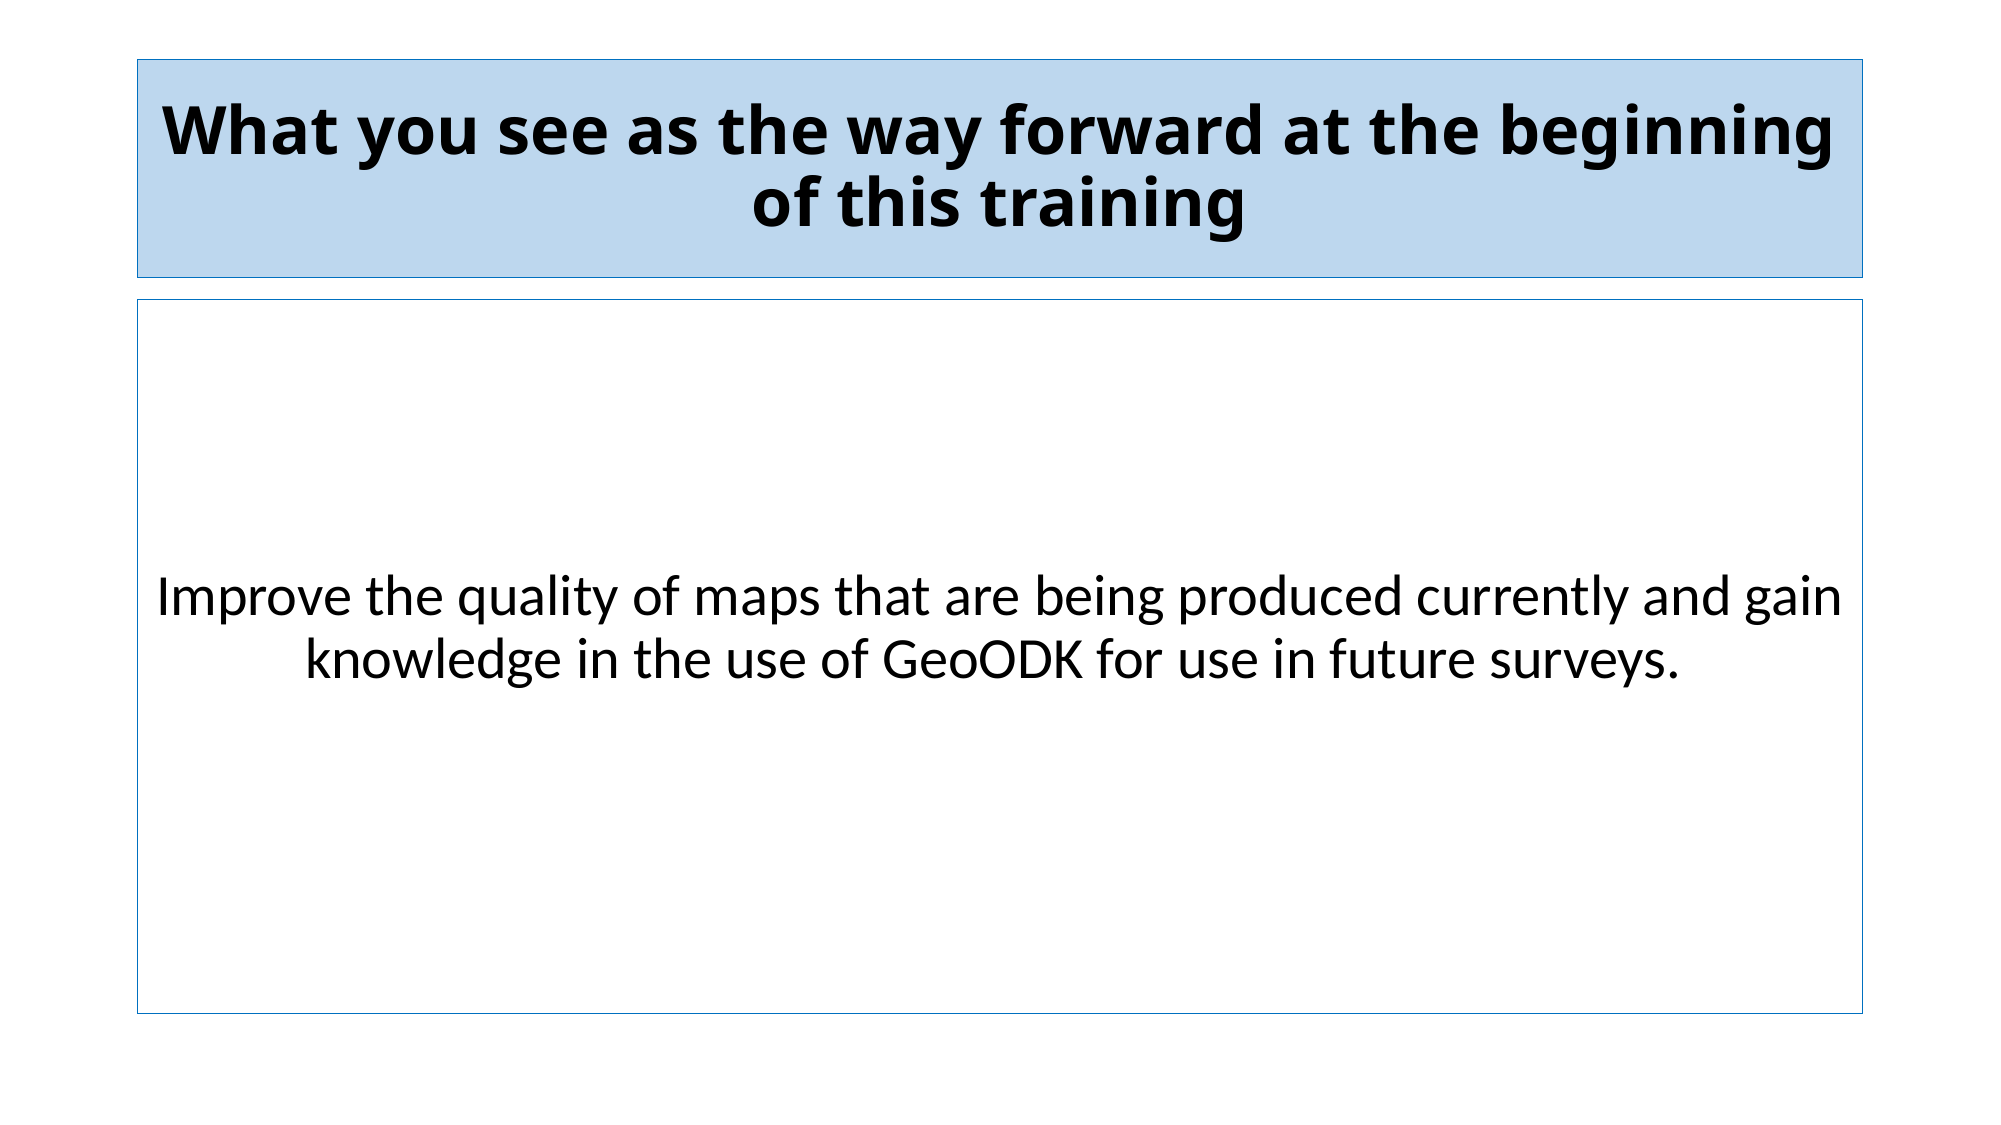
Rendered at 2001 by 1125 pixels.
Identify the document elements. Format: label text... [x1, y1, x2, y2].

list Improve the quality of maps that are being produced currently and gain knowledge in the use of GeoODK for use in future surveys. [137, 299, 1863, 1014]
title What you see as the way forward at the beginning of this training [137, 59, 1863, 278]
